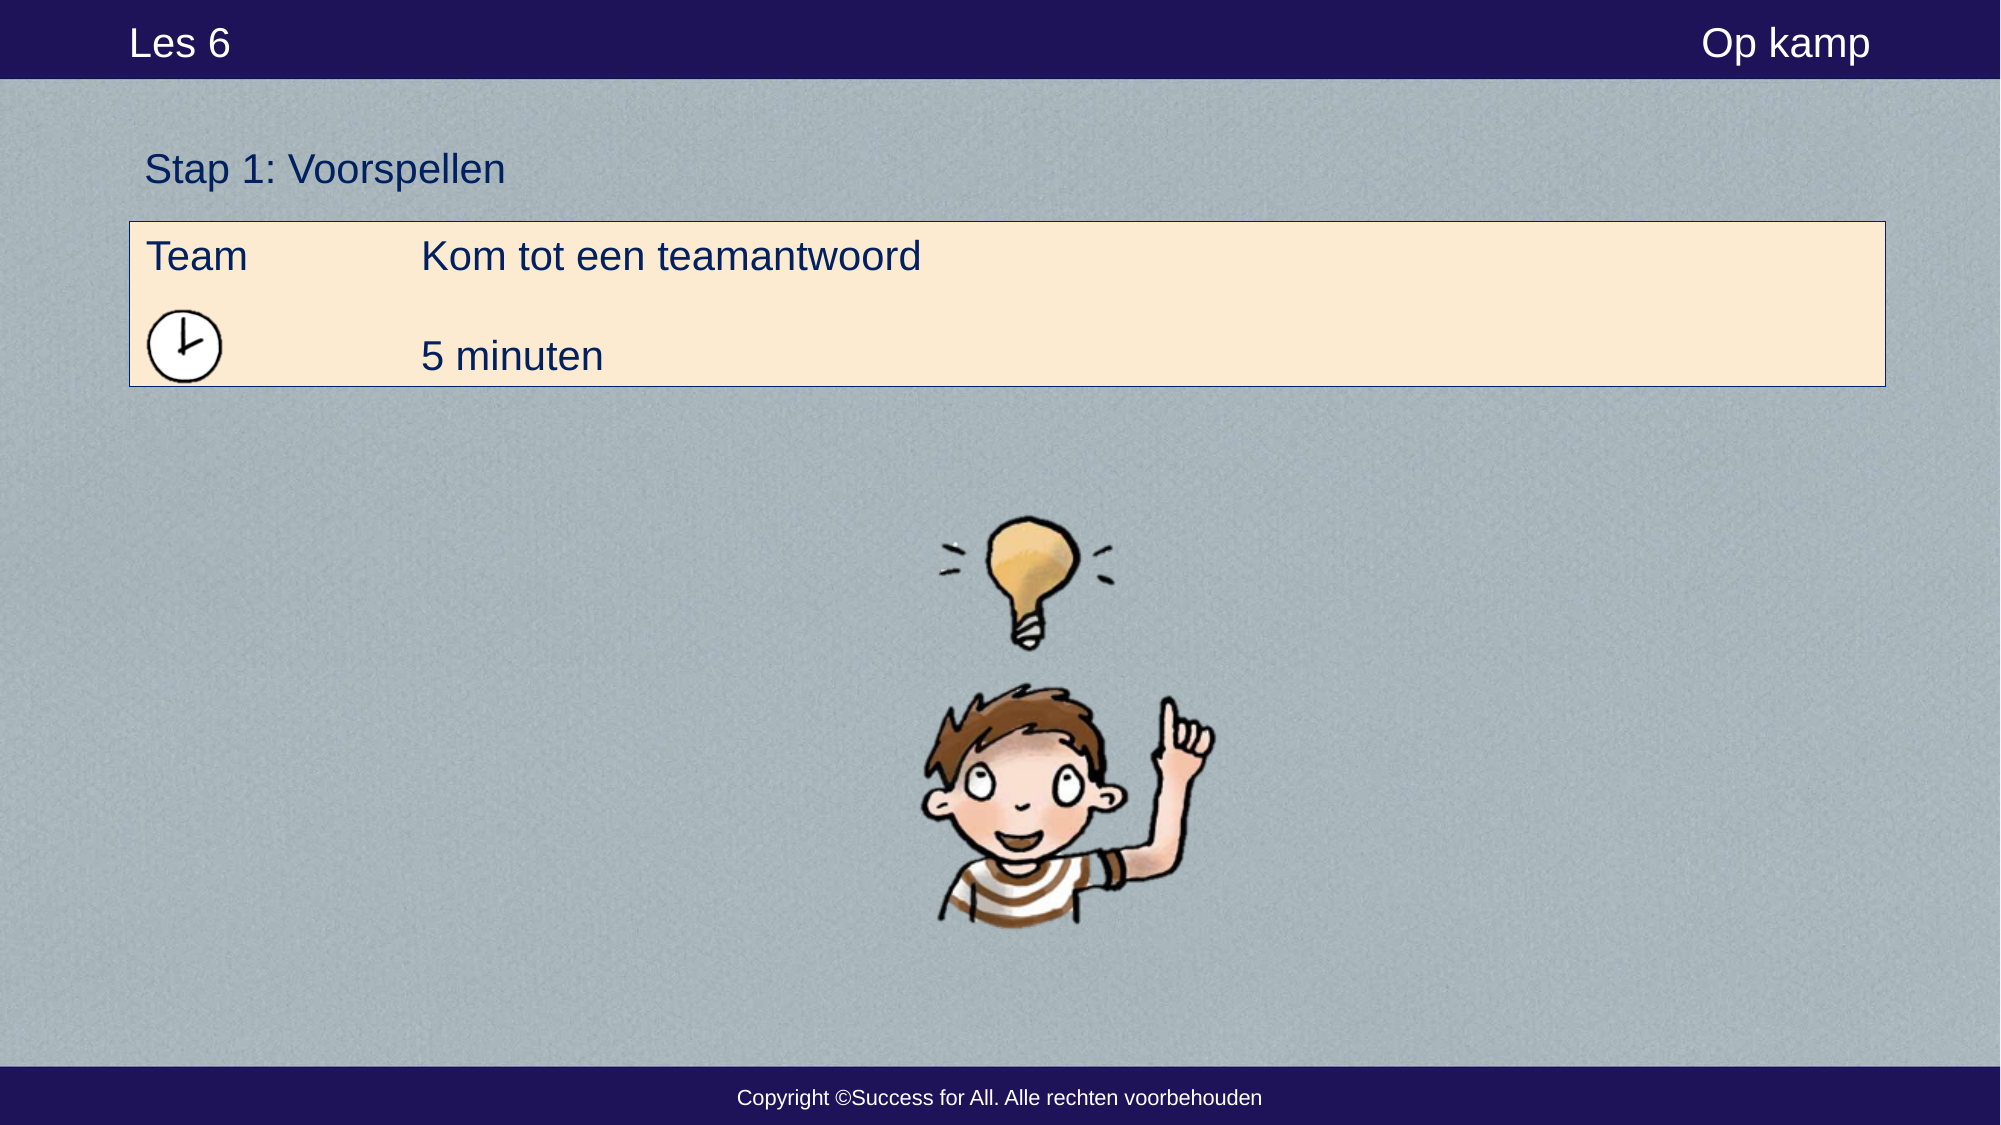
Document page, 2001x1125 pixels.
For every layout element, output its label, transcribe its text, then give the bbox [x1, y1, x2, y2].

text_box Op kamp [999, 8, 1886, 73]
text_box Les 6 [114, 8, 354, 73]
text_box Team Kom tot een teamantwoord 5 minuten [129, 221, 1886, 387]
text_box Copyright ©Success for All. Alle rechten voorbehouden [0, 1076, 2000, 1125]
picture [0, 0, 2001, 1125]
text_box Stap 1: Voorspellen [129, 134, 922, 199]
